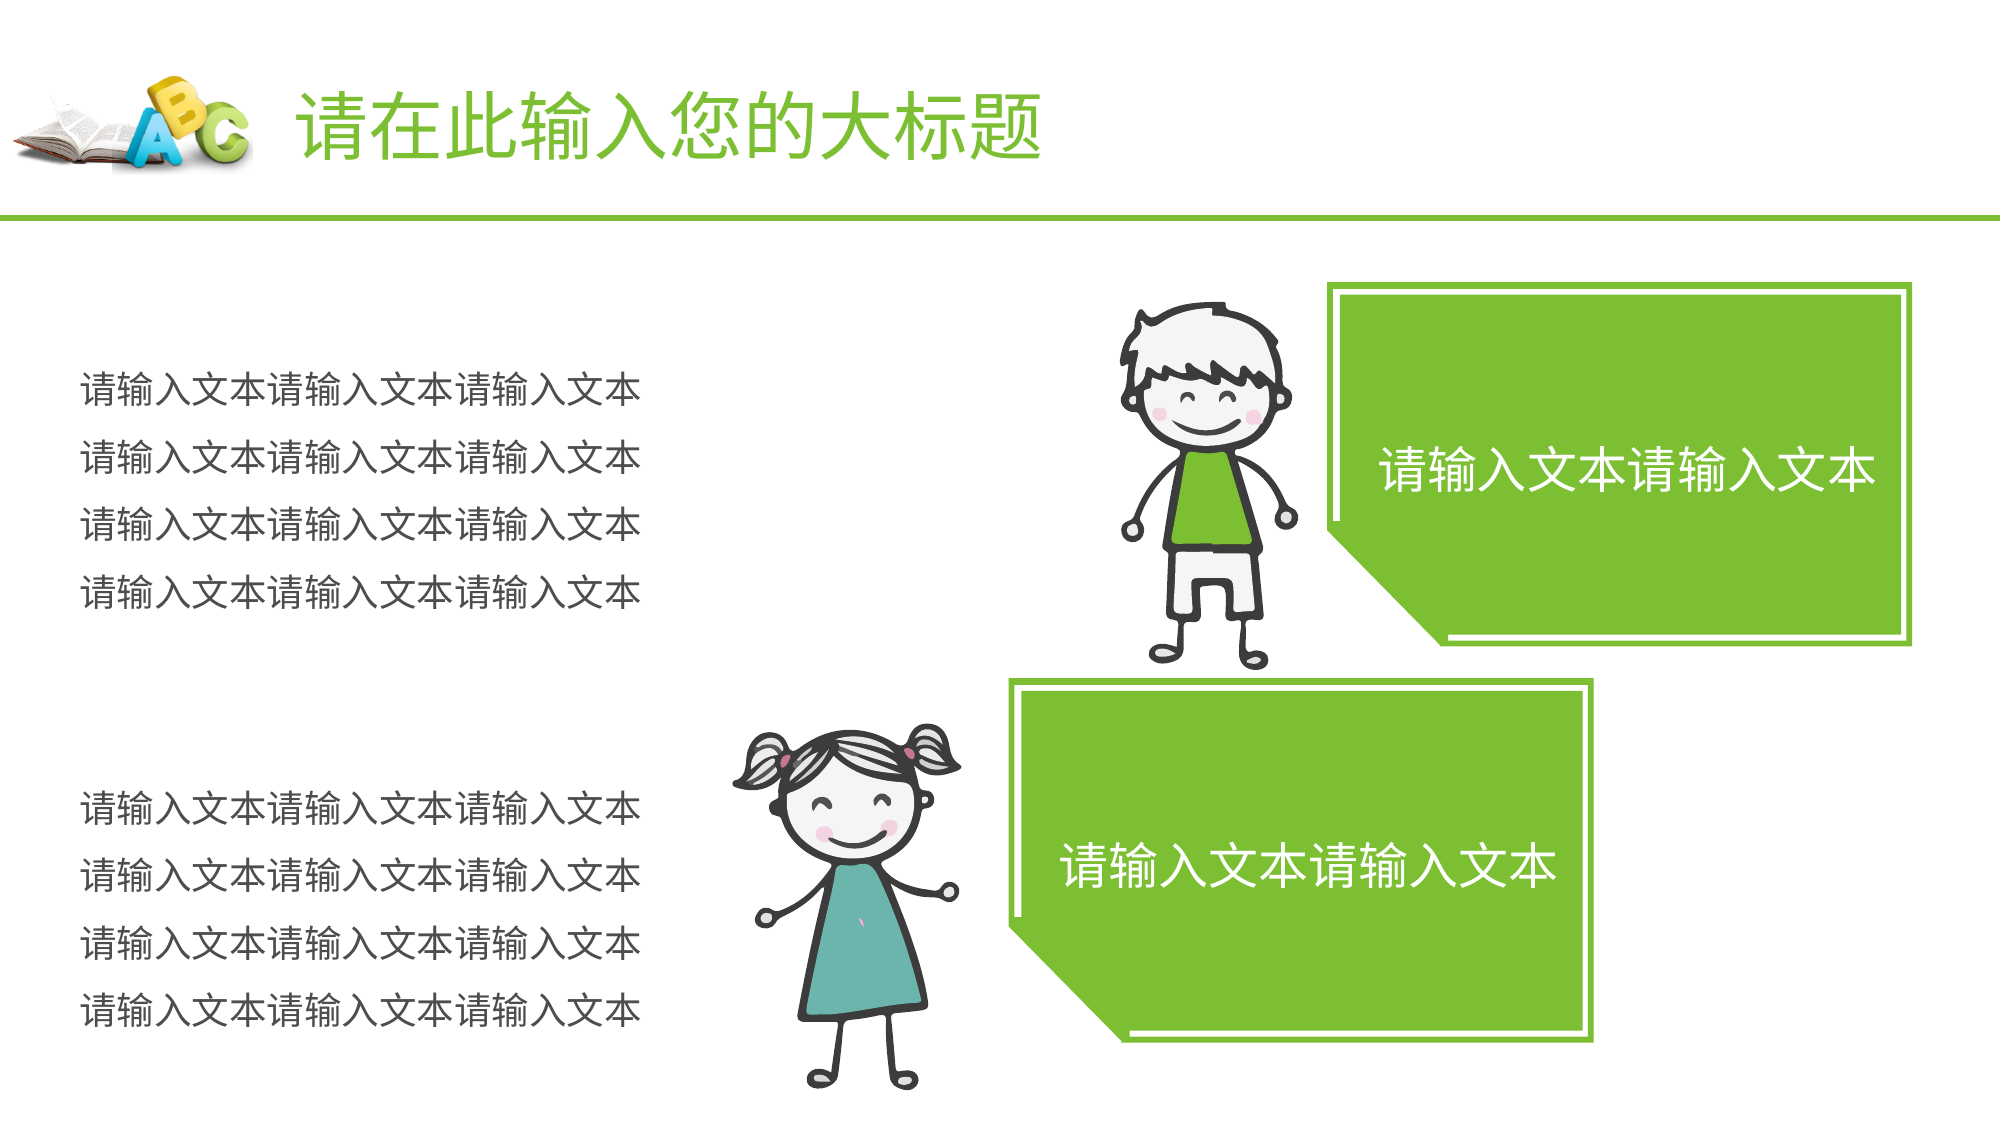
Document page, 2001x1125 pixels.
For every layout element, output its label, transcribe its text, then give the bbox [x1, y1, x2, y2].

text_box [1117, 301, 1300, 671]
text_box 请输入文本请输入文本请输入文本请输入文本请输入文本请输入文本请输入文本请输入文本请输入文本请输入文本请输入文本请输入文本 [63, 308, 672, 649]
text_box 请输入文本请输入文本 [1007, 677, 1595, 1044]
text_box 请输入文本请输入文本请输入文本请输入文本请输入文本请输入文本请输入文本请输入文本请输入文本请输入文本请输入文本请输入文本 [63, 727, 672, 1067]
title 请在此输入您的大标题 [278, 60, 1821, 200]
text_box 请输入文本请输入文本 [1326, 281, 1914, 648]
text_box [732, 723, 965, 1093]
picture [13, 72, 262, 175]
